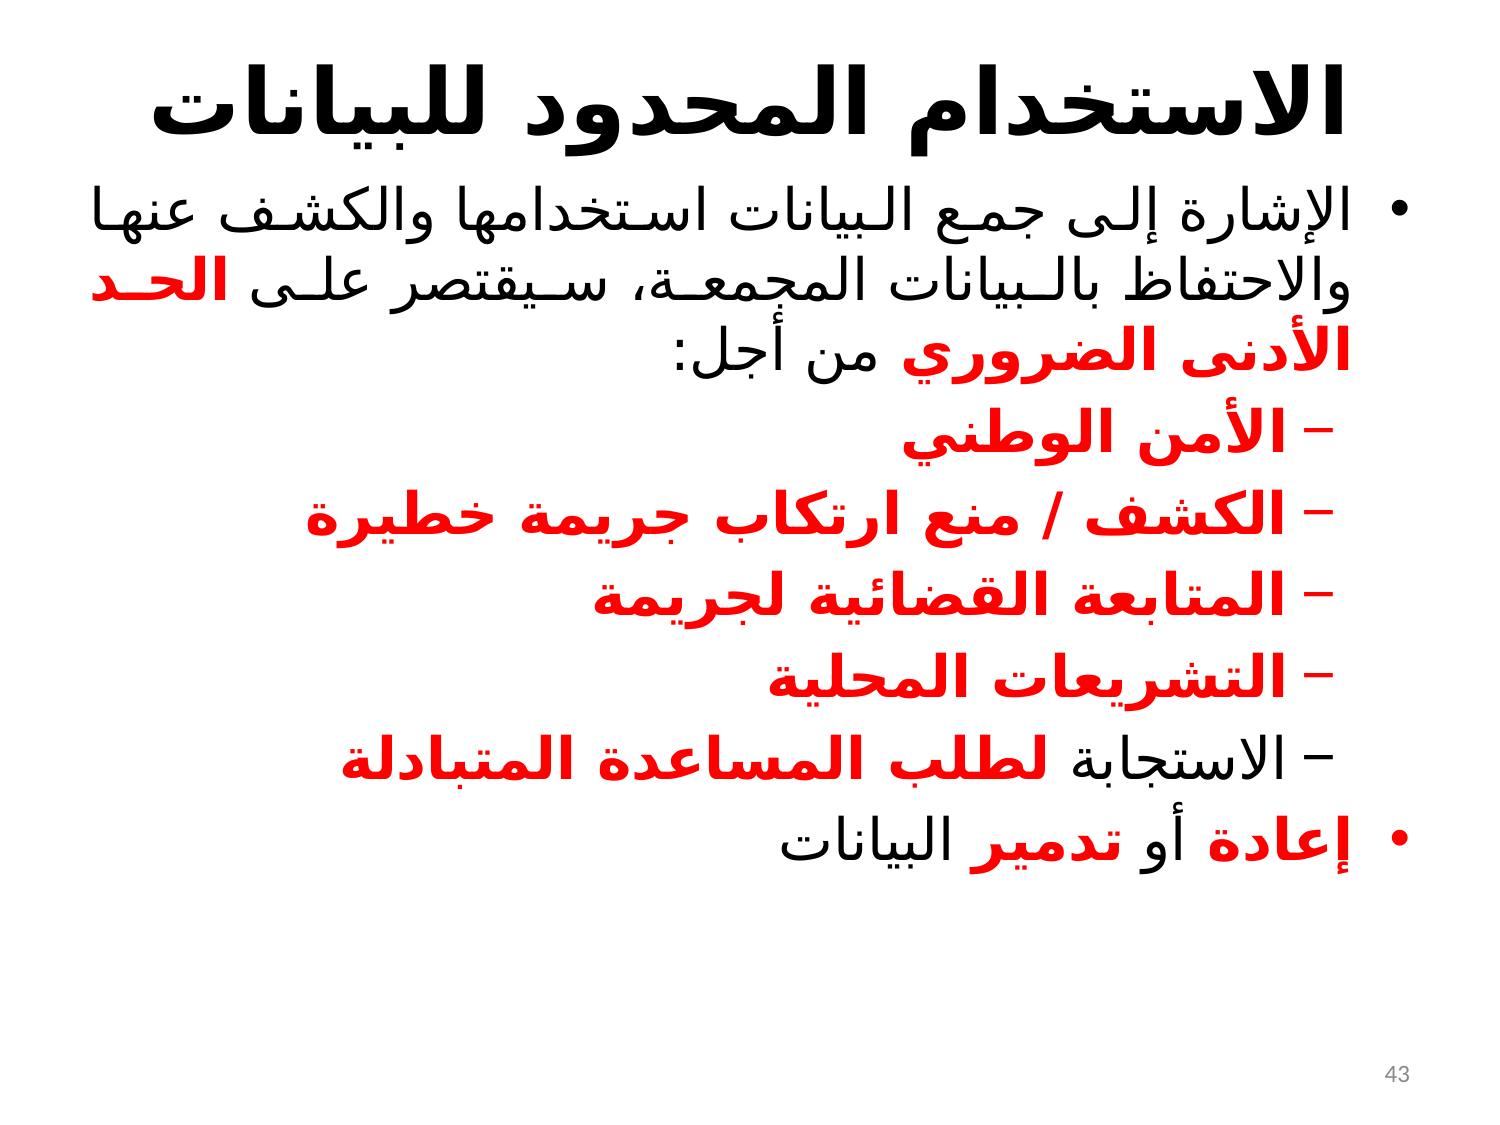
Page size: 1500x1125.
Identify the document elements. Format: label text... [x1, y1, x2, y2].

title الاستخدام المحدود للبيانات [75, 3, 1425, 164]
list الإشارة إلى جمع البيانات استخدامها والكشف عنها والاحتفاظ بالبيانات المجمعة، سيقتصر على الحد الأدنى الضروري من أجل: الأمن الوطني الكشف / منع ارتكاب جريمة خطيرة المتابعة القضائية لجريمة التشريعات المحلية الاستجابة لطلب المساعدة المتبادلة إعادة أو تدمير البيانات [75, 164, 1425, 1069]
slide_number 43 [1074, 1042, 1425, 1103]
